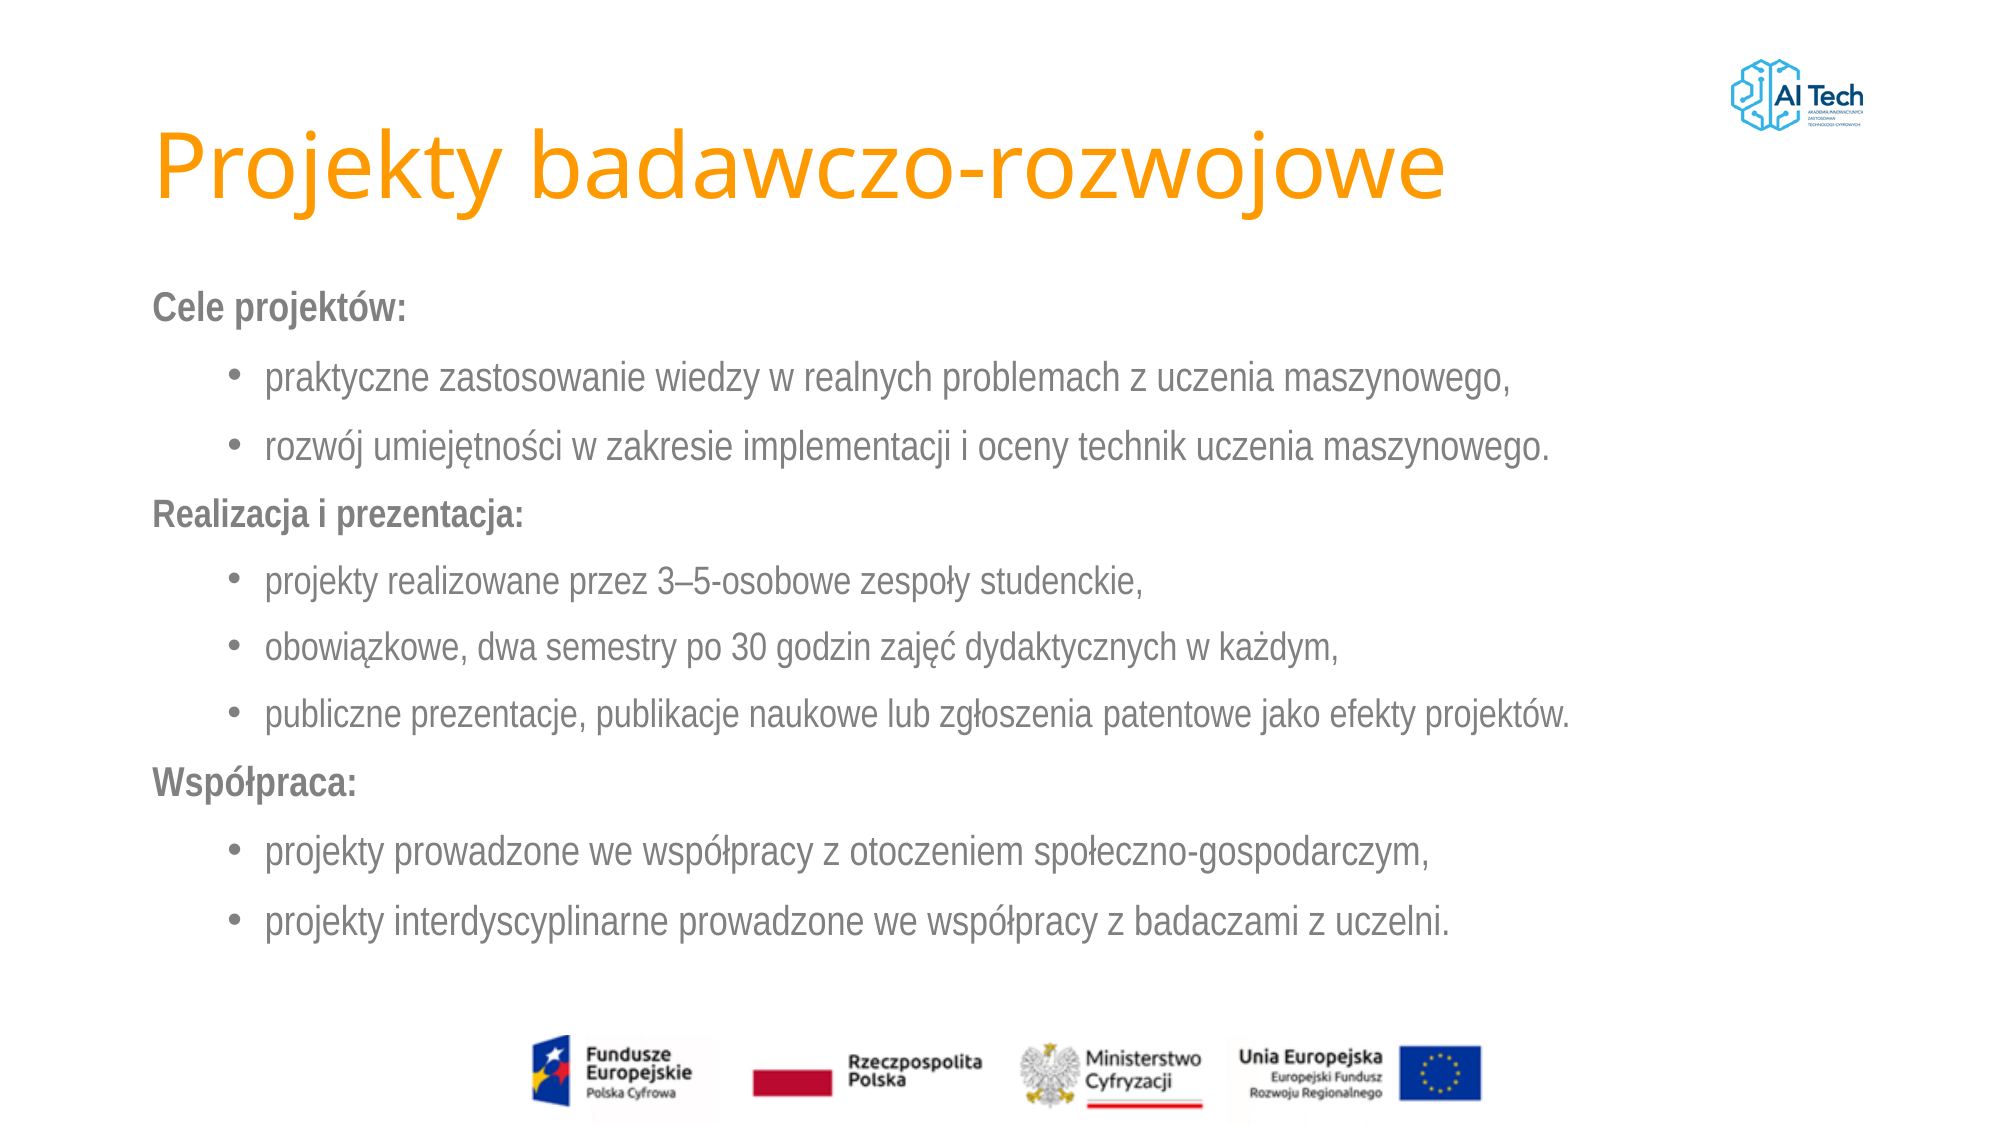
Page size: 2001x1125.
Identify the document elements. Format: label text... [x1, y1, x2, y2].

picture [499, 1035, 1501, 1125]
title Projekty badawczo-rozwojowe [137, 59, 1863, 265]
list Cele projektów: praktyczne zastosowanie wiedzy w realnych problemach z uczenia maszynowego, rozwój umiejętności w zakresie implementacji i oceny technik uczenia maszynowego. Realizacja i prezentacja: projekty realizowane przez 3–5-osobowe zespoły studenckie, obowiązkowe, dwa semestry po 30 godzin zajęć dydaktycznych w każdym, publiczne prezentacje, publikacje naukowe lub zgłoszenia patentowe jako efekty projektów. Współpraca: projekty prowadzone we współpracy z otoczeniem społeczno-gospodarczym, projekty interdyscyplinarne prowadzone we współpracy z badaczami z uczelni. [137, 265, 1863, 980]
